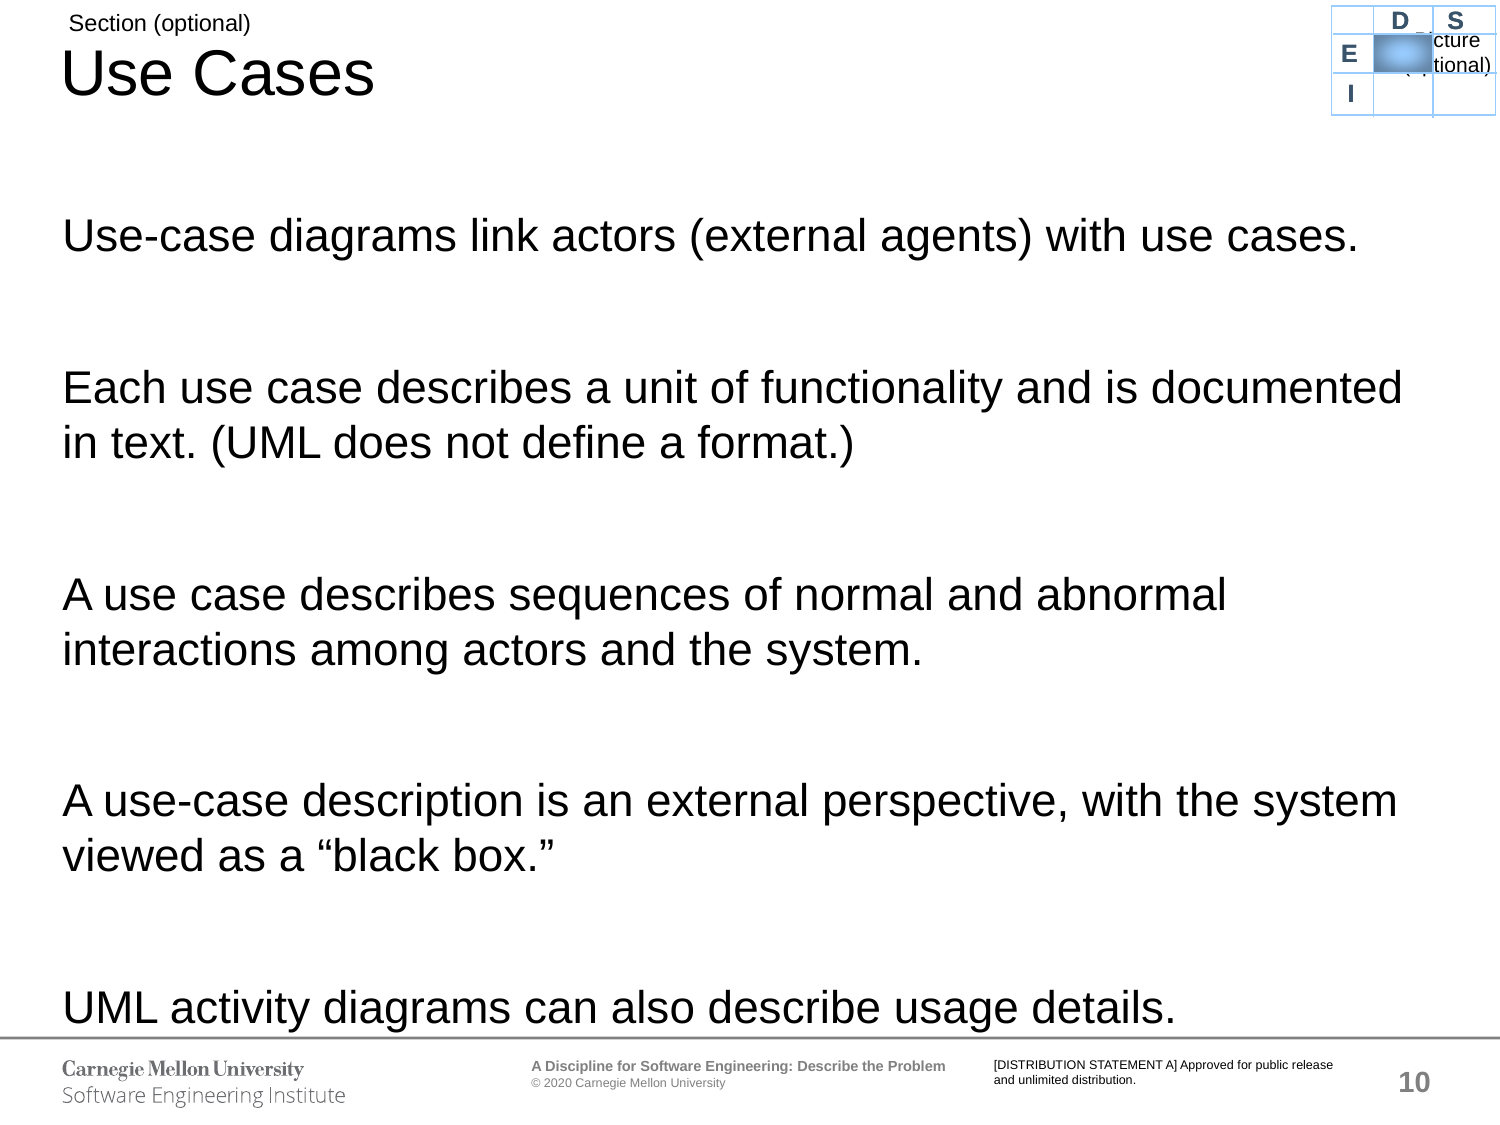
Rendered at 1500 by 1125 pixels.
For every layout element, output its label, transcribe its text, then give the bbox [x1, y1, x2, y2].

text_box Use Cases [46, 30, 812, 118]
picture [1329, 0, 1500, 121]
list Use-case diagrams link actors (external agents) with use cases. Each use case describes a unit of functionality and is documented in text. (UML does not define a format.) A use case describes sequences of normal and abnormal interactions among actors and the system. A use-case description is an external perspective, with the system viewed as a “black box.” UML activity diagrams can also describe usage details. [62, 206, 1413, 772]
